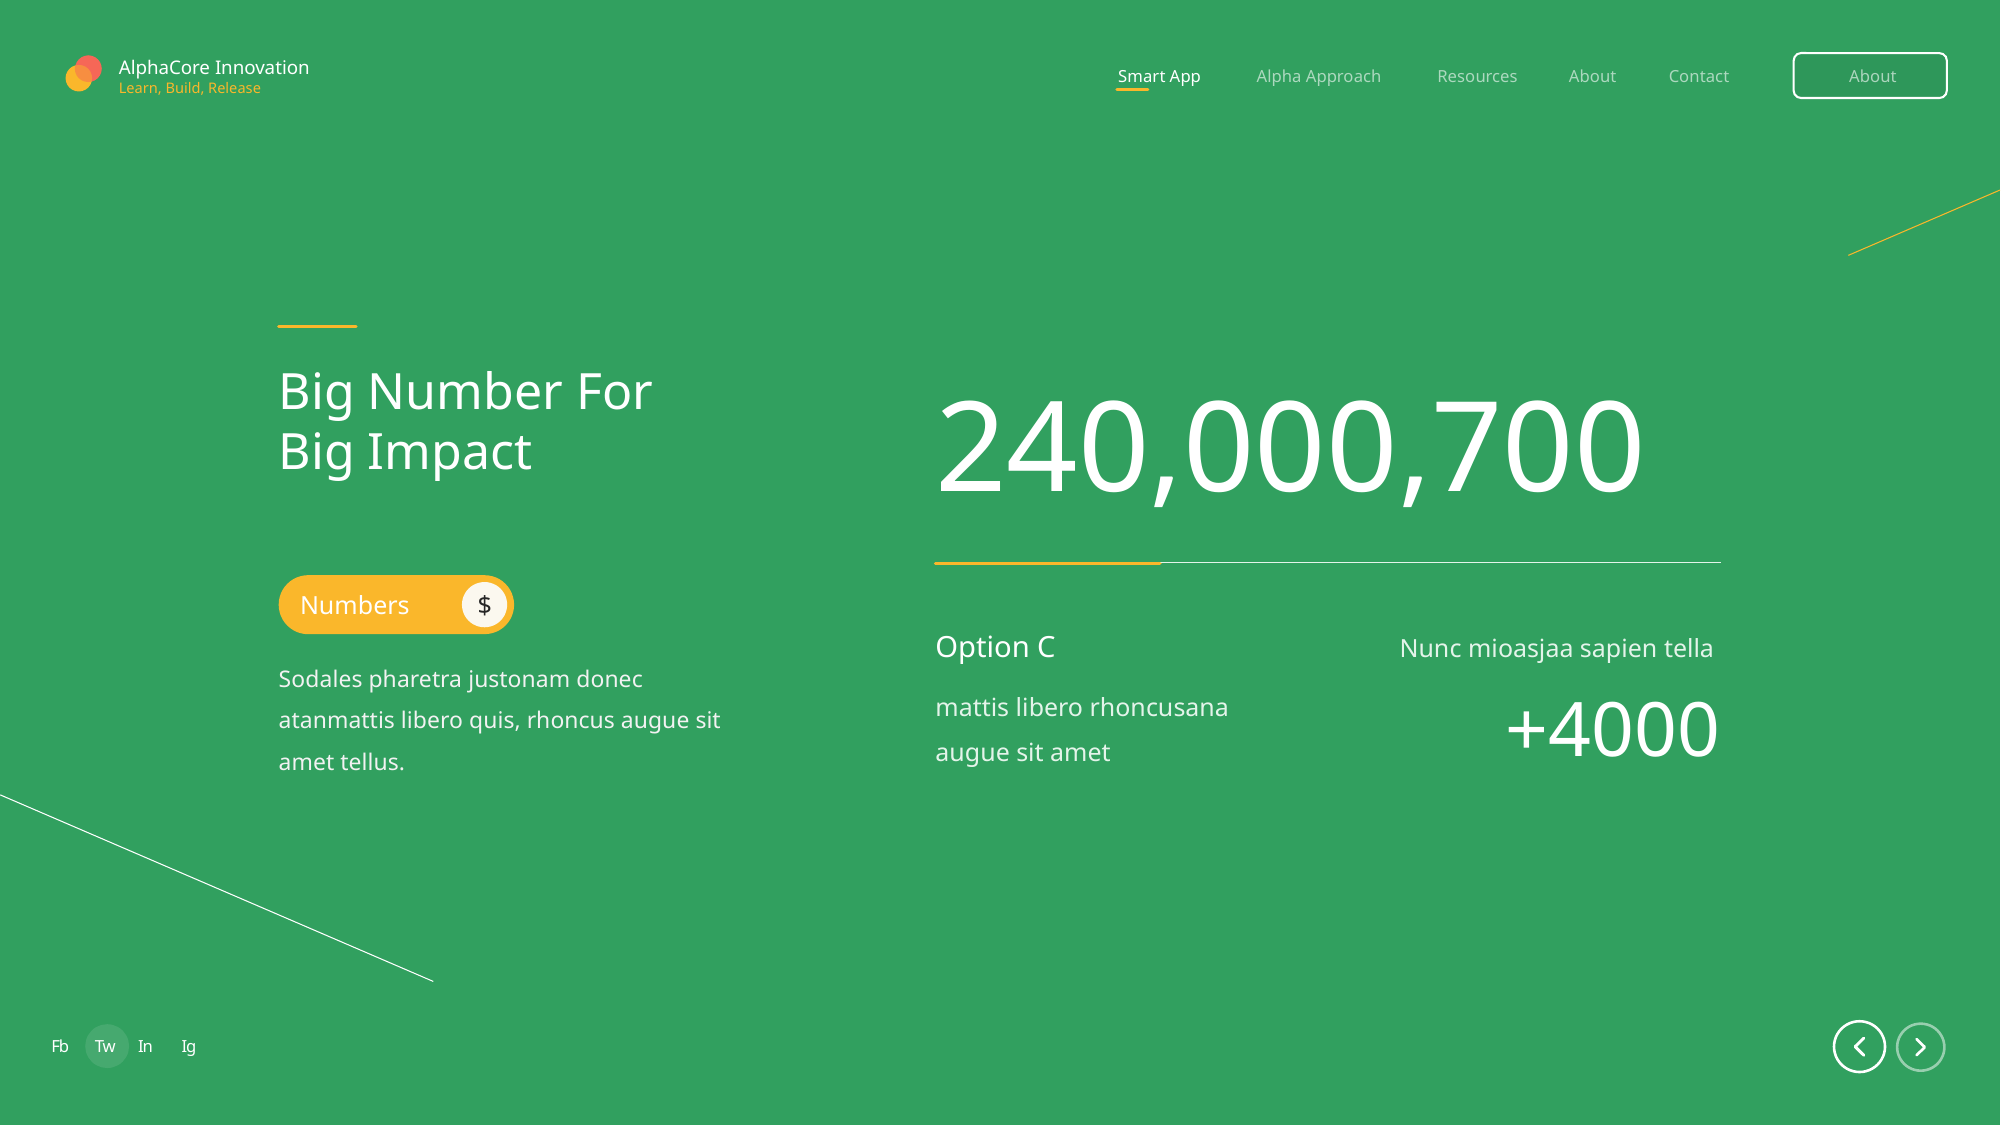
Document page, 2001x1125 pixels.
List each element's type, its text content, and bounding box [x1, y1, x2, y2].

text_box About [1564, 65, 1622, 86]
text_box [1792, 51, 1948, 100]
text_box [1110, 65, 1209, 90]
text_box mattis libero rhoncusana augue sit amet [935, 676, 1289, 767]
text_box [1897, 1023, 1945, 1071]
text_box [508, 585, 516, 625]
text_box Option C [935, 628, 1313, 664]
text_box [1833, 1021, 1885, 1072]
text_box Sodales pharetra justonam donec atanmattis libero quis, rhoncus augue sit amet tellus. [278, 651, 749, 775]
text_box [63, 59, 104, 87]
text_box Alpha Approach [1247, 65, 1391, 86]
text_box Ig [181, 1028, 220, 1064]
text_box Tw [94, 1028, 133, 1064]
text_box Fb [51, 1028, 89, 1064]
text_box Resources [1430, 65, 1525, 86]
text_box In [138, 1028, 176, 1064]
text_box +4000 [1367, 681, 1721, 772]
text_box Contact [1660, 65, 1738, 86]
text_box [277, 574, 506, 636]
text_box Nunc mioasjaa sapien tella [1367, 632, 1721, 663]
text_box About [1834, 65, 1912, 86]
text_box Learn, Build, Release [119, 78, 328, 97]
text_box Numbers [300, 581, 447, 627]
text_box Big Number For Big Impact [278, 359, 749, 480]
text_box AlphaCore Innovation [119, 55, 328, 78]
text_box 240,000,700 [935, 366, 1721, 517]
text_box [89, 1023, 122, 1070]
text_box $ [461, 581, 508, 627]
